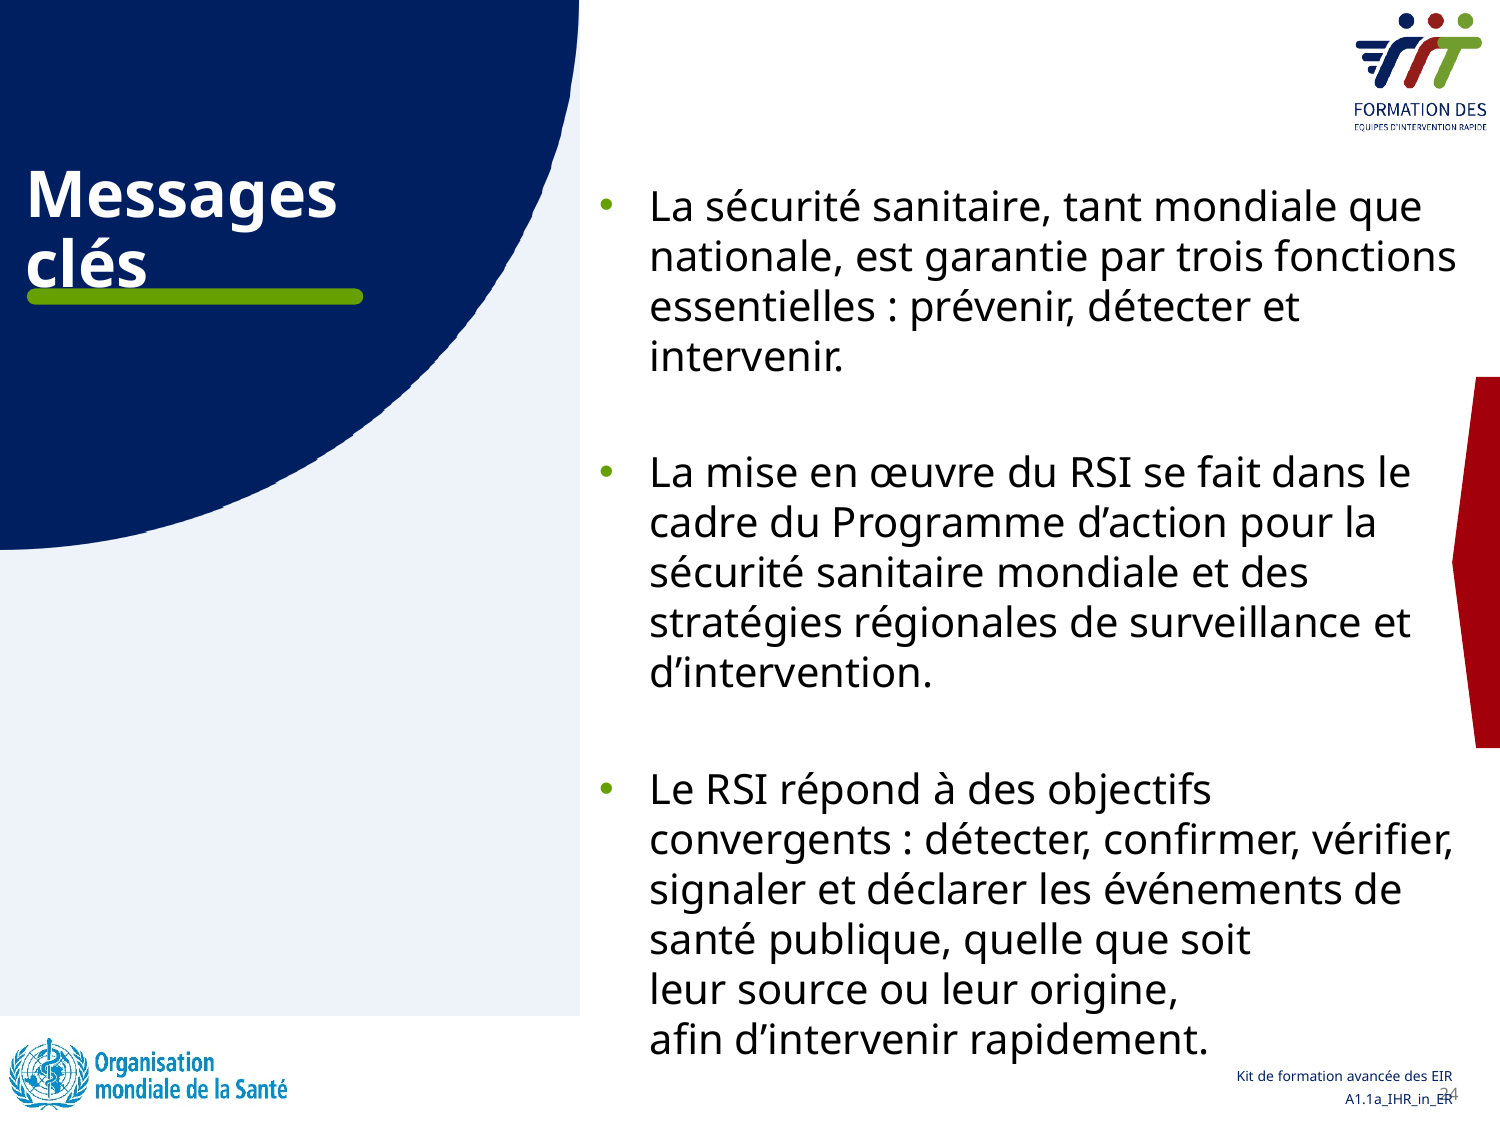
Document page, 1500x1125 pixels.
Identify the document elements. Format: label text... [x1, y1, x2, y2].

picture [1354, 12, 1487, 132]
text_box [26, 288, 364, 305]
picture [9, 1038, 287, 1110]
picture [50, 1051, 56, 1060]
text_box La sécurité sanitaire, tant mondiale que nationale, est garantie par trois fonctions essentielles : prévenir, détecter et intervenir. La mise en œuvre du RSI se fait dans le cadre du Programme d’action pour la sécurité sanitaire mondiale et des stratégies régionales de surveillance et d’intervention. Le RSI répond à des objectifs convergents : détecter, confirmer, vérifier, signaler et déclarer les événements de santé publique, quelle que soit leur source ou leur origine, afin d’intervenir rapidement. [584, 171, 1480, 969]
title Messages clés [10, 154, 481, 305]
picture [0, 0, 580, 1018]
